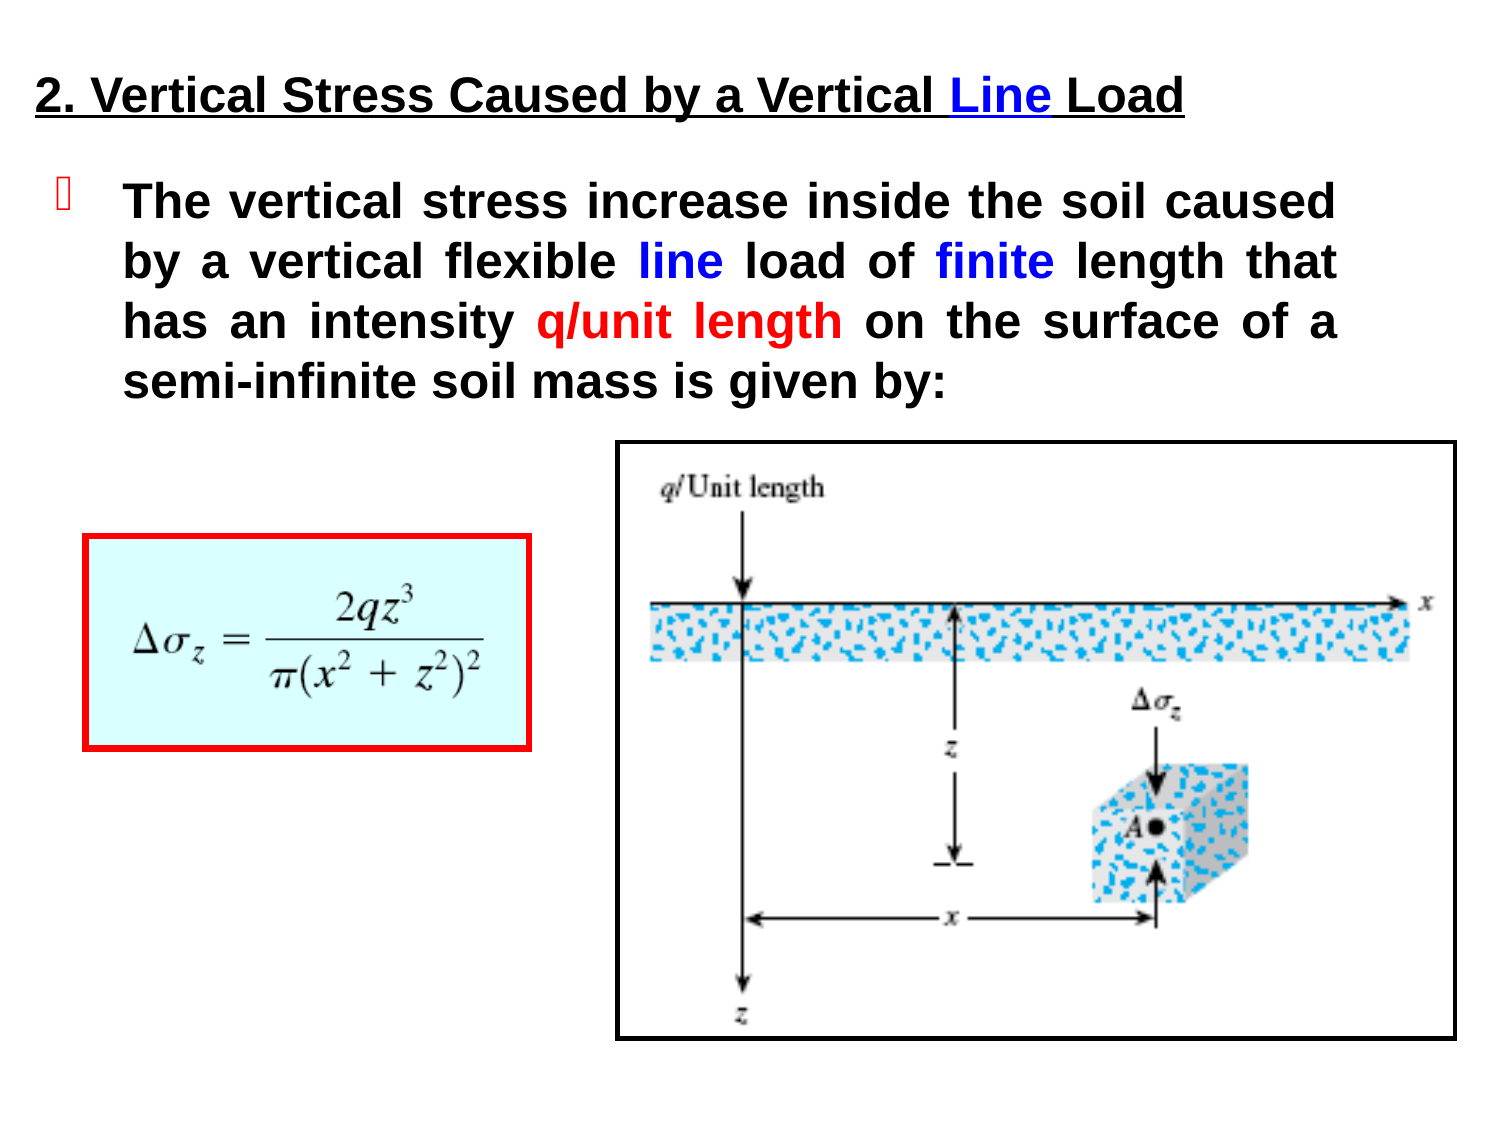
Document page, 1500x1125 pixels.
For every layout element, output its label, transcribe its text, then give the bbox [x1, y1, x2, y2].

text_box The vertical stress increase inside the soil caused by a vertical flexible line load of finite length that has an intensity q/unit length on the surface of a semi-infinite soil mass is given by: [41, 160, 1353, 416]
picture [619, 444, 1453, 1037]
picture [88, 538, 526, 746]
text_box 2. Vertical Stress Caused by a Vertical Line Load [19, 54, 1201, 130]
